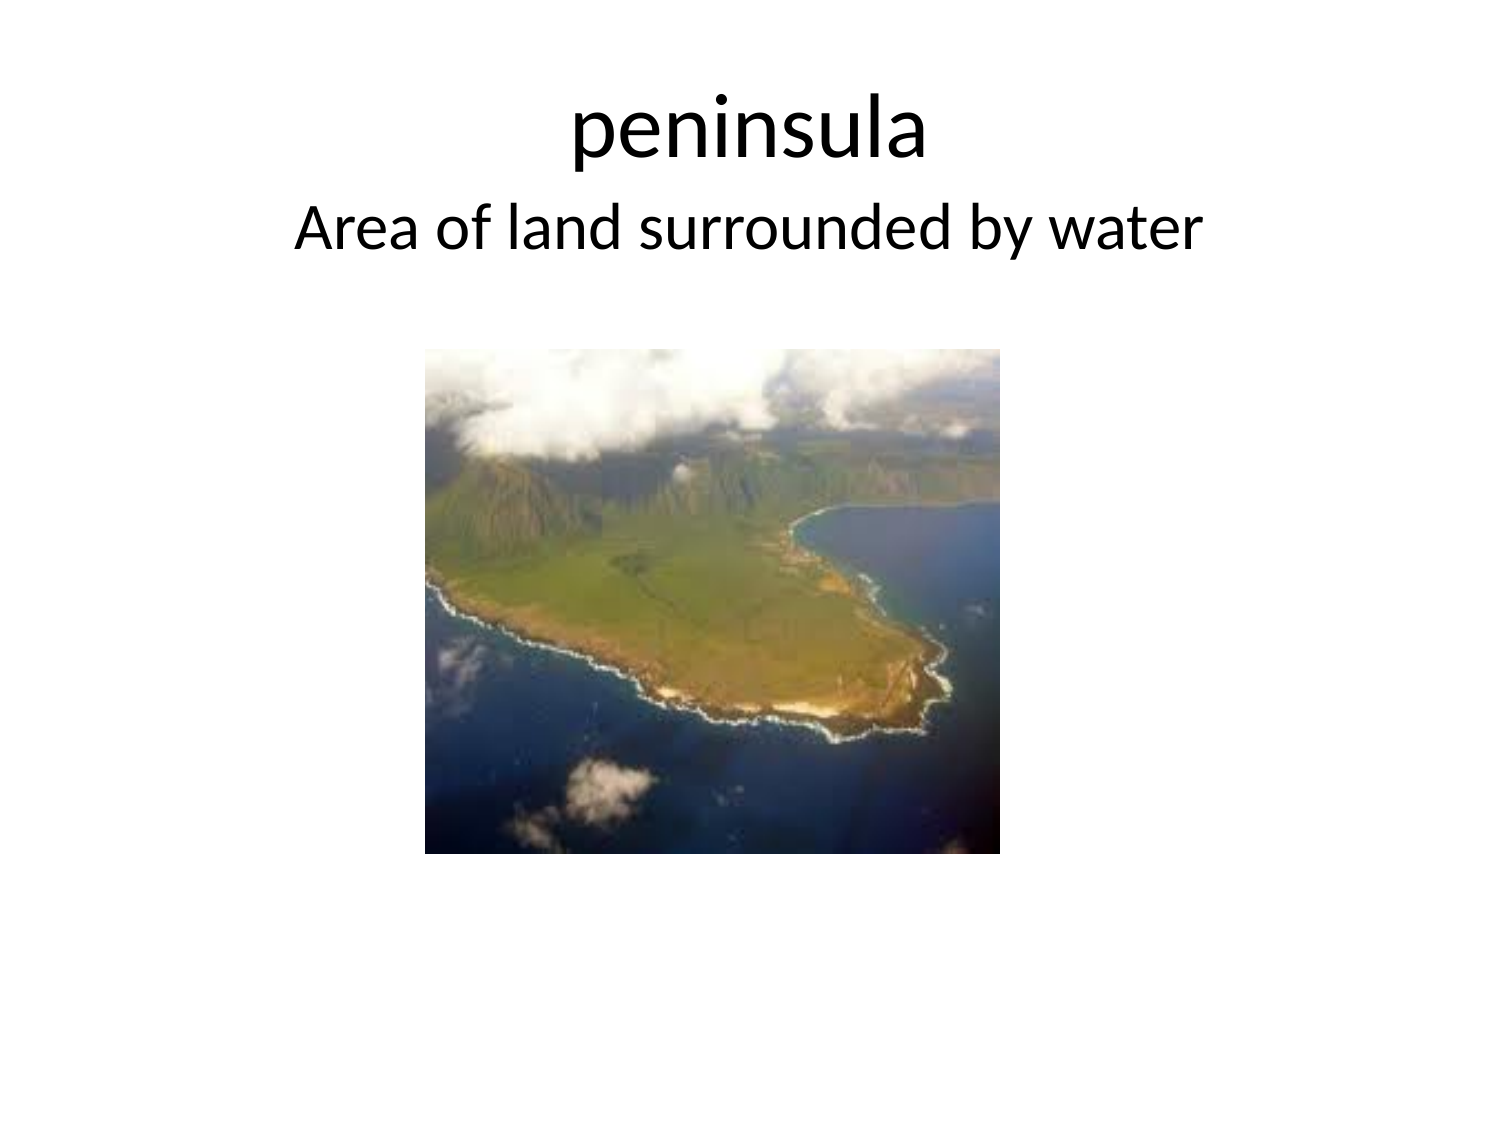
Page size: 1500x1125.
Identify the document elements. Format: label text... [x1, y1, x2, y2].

subtitle Area of land surrounded by water [224, 174, 1276, 463]
picture [424, 349, 1001, 854]
title peninsula [112, 0, 1388, 242]
